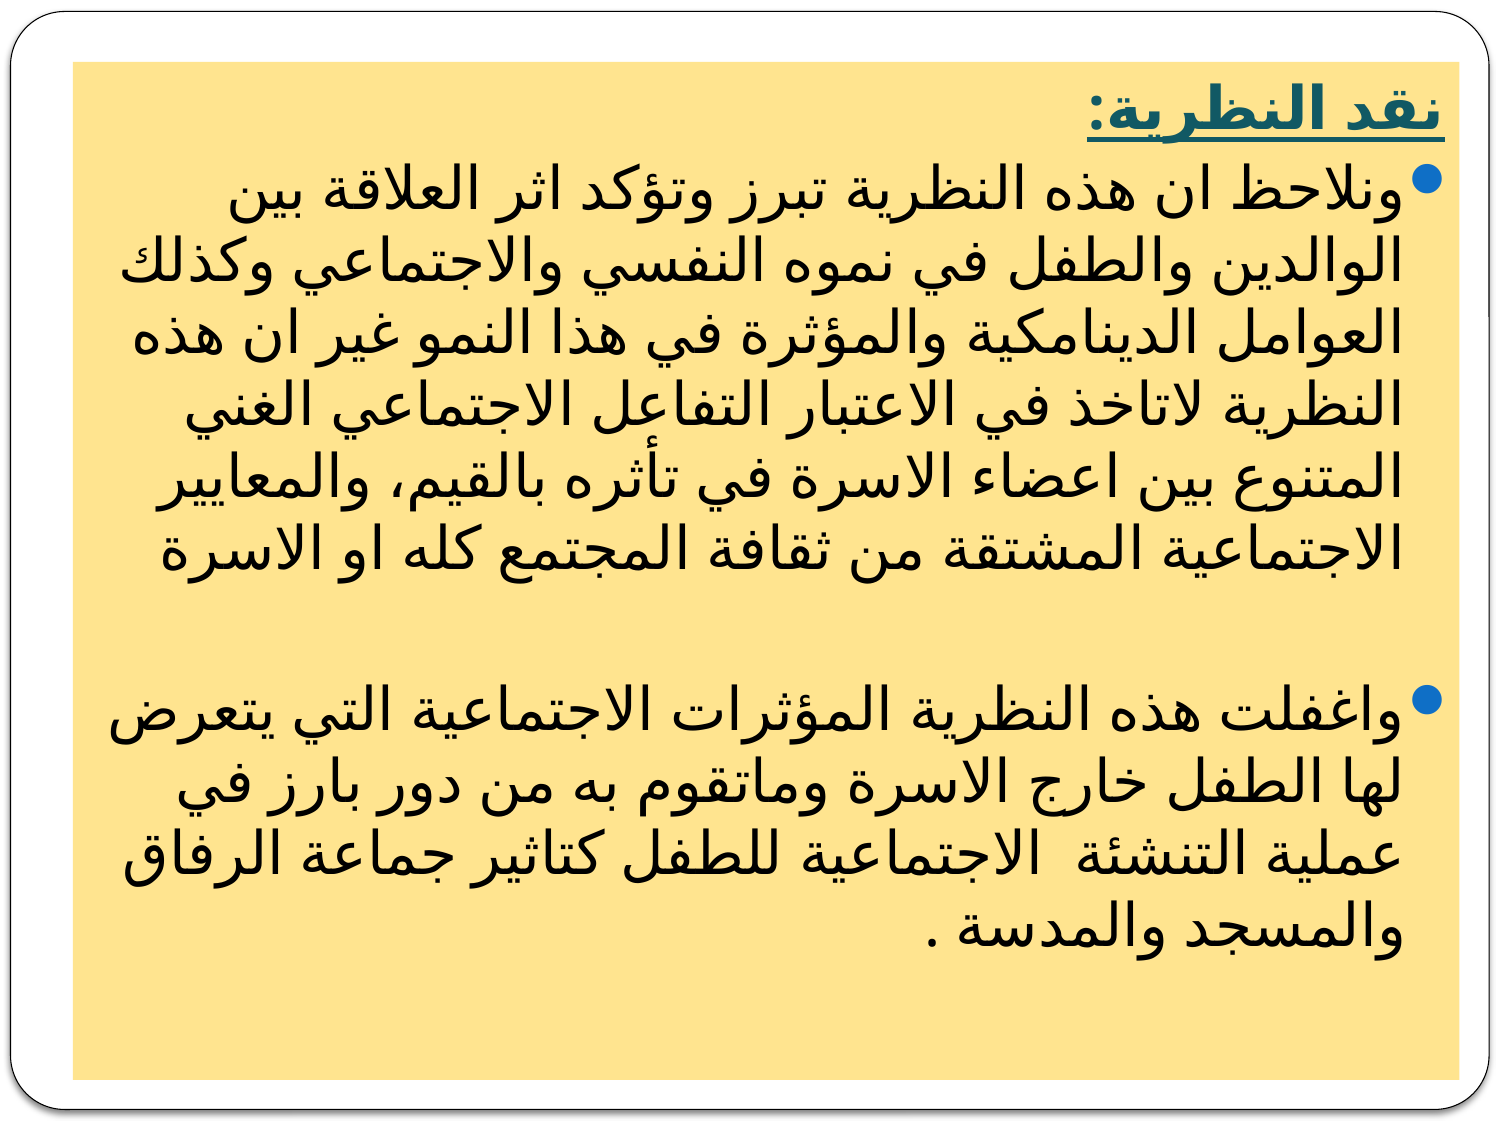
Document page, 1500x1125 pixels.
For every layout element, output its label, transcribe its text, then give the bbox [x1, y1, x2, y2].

list نقد النظرية: ونلاحظ ان هذه النظرية تبرز وتؤكد اثر العلاقة بين الوالدين والطفل في نموه النفسي والاجتماعي وكذلك العوامل الدينامكية والمؤثرة في هذا النمو غير ان هذه النظرية لاتاخذ في الاعتبار التفاعل الاجتماعي الغني المتنوع بين اعضاء الاسرة في تأثره بالقيم، والمعايير الاجتماعية المشتقة من ثقافة المجتمع كله او الاسرة واغفلت هذه النظرية المؤثرات الاجتماعية التي يتعرض لها الطفل خارج الاسرة وماتقوم به من دور بارز في عملية التنشئة الاجتماعية للطفل كتاثير جماعة الرفاق والمسجد والمدسة . [72, 61, 1460, 1080]
